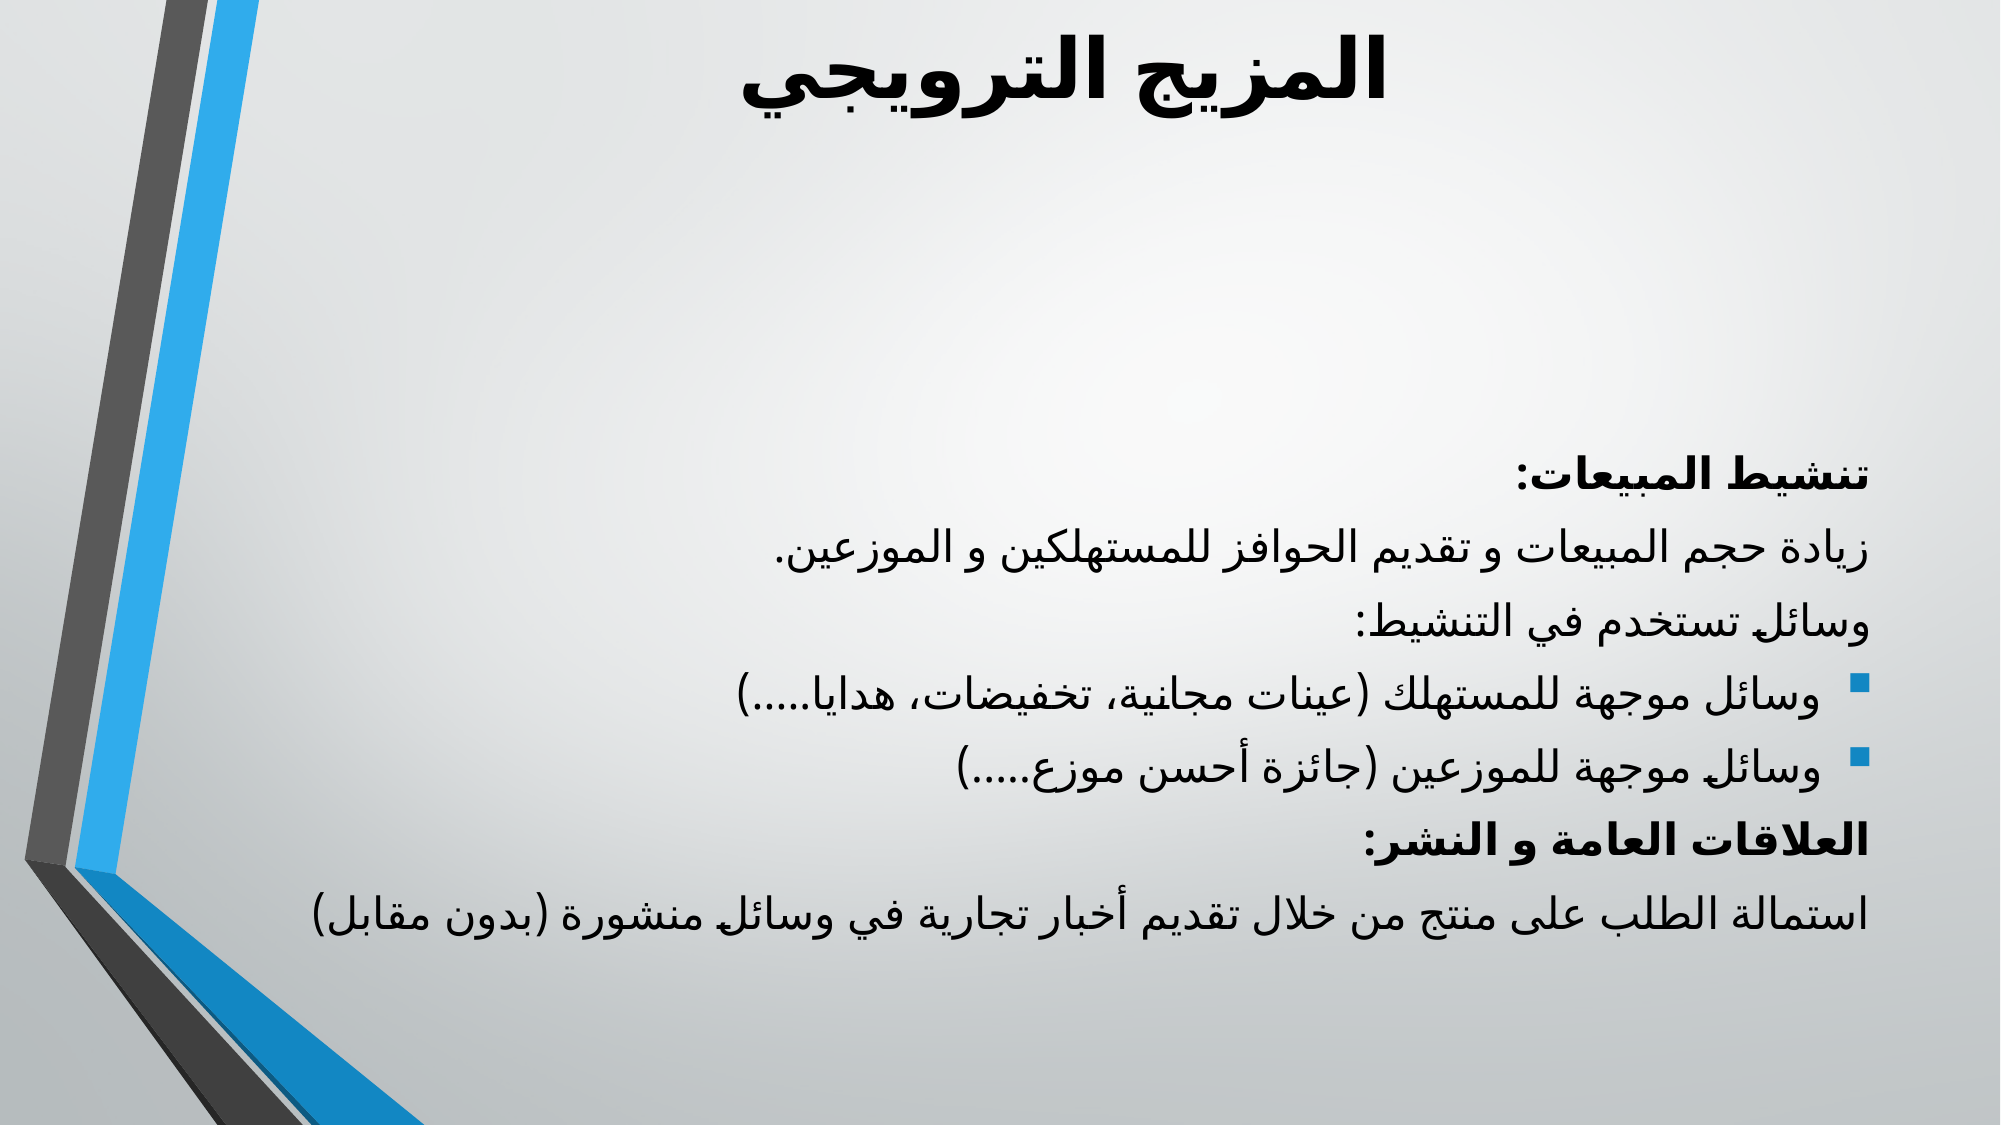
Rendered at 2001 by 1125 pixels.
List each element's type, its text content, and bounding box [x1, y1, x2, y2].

title المزيج الترويجي [243, 0, 1887, 131]
list تنشيط المبيعات: زيادة حجم المبيعات و تقديم الحوافز للمستهلكين و الموزعين. وسائل تستخدم في التنشيط: وسائل موجهة للمستهلك (عينات مجانية، تخفيضات، هدايا.....) وسائل موجهة للموزعين (جائزة أحسن موزع.....) العلاقات العامة و النشر: استمالة الطلب على منتج من خلال تقديم أخبار تجارية في وسائل منشورة (بدون مقابل) [243, 437, 1887, 950]
